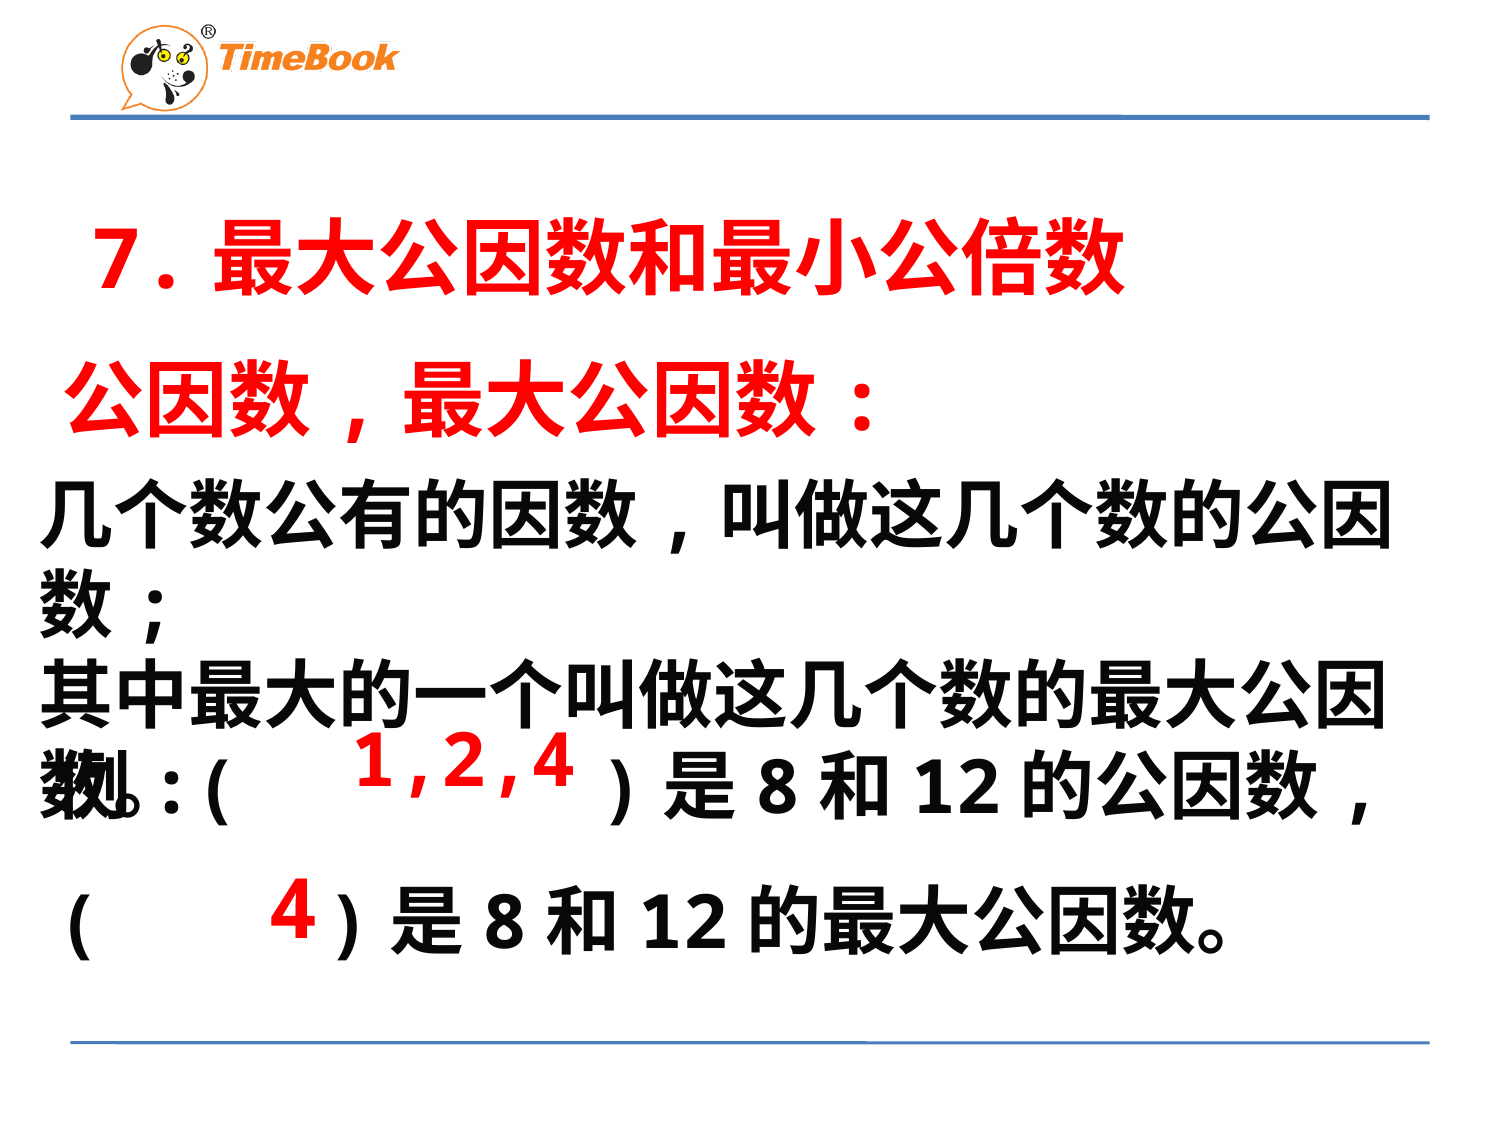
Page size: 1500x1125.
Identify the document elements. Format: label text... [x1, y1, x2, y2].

text_box 1,2,4 [337, 704, 592, 810]
text_box 4 [254, 847, 334, 963]
picture [118, 22, 408, 113]
text_box 例:( )是8和12的公因数, ( )是8和12的最大公因数。 [41, 685, 1397, 971]
text_box 几个数公有的因数,叫做这几个数的公因数; 其中最大的一个叫做这几个数的最大公因数。 [23, 460, 1500, 835]
text_box 7.最大公因数和最小公倍数 [76, 198, 1159, 313]
text_box 公因数,最大公因数: [46, 340, 914, 455]
